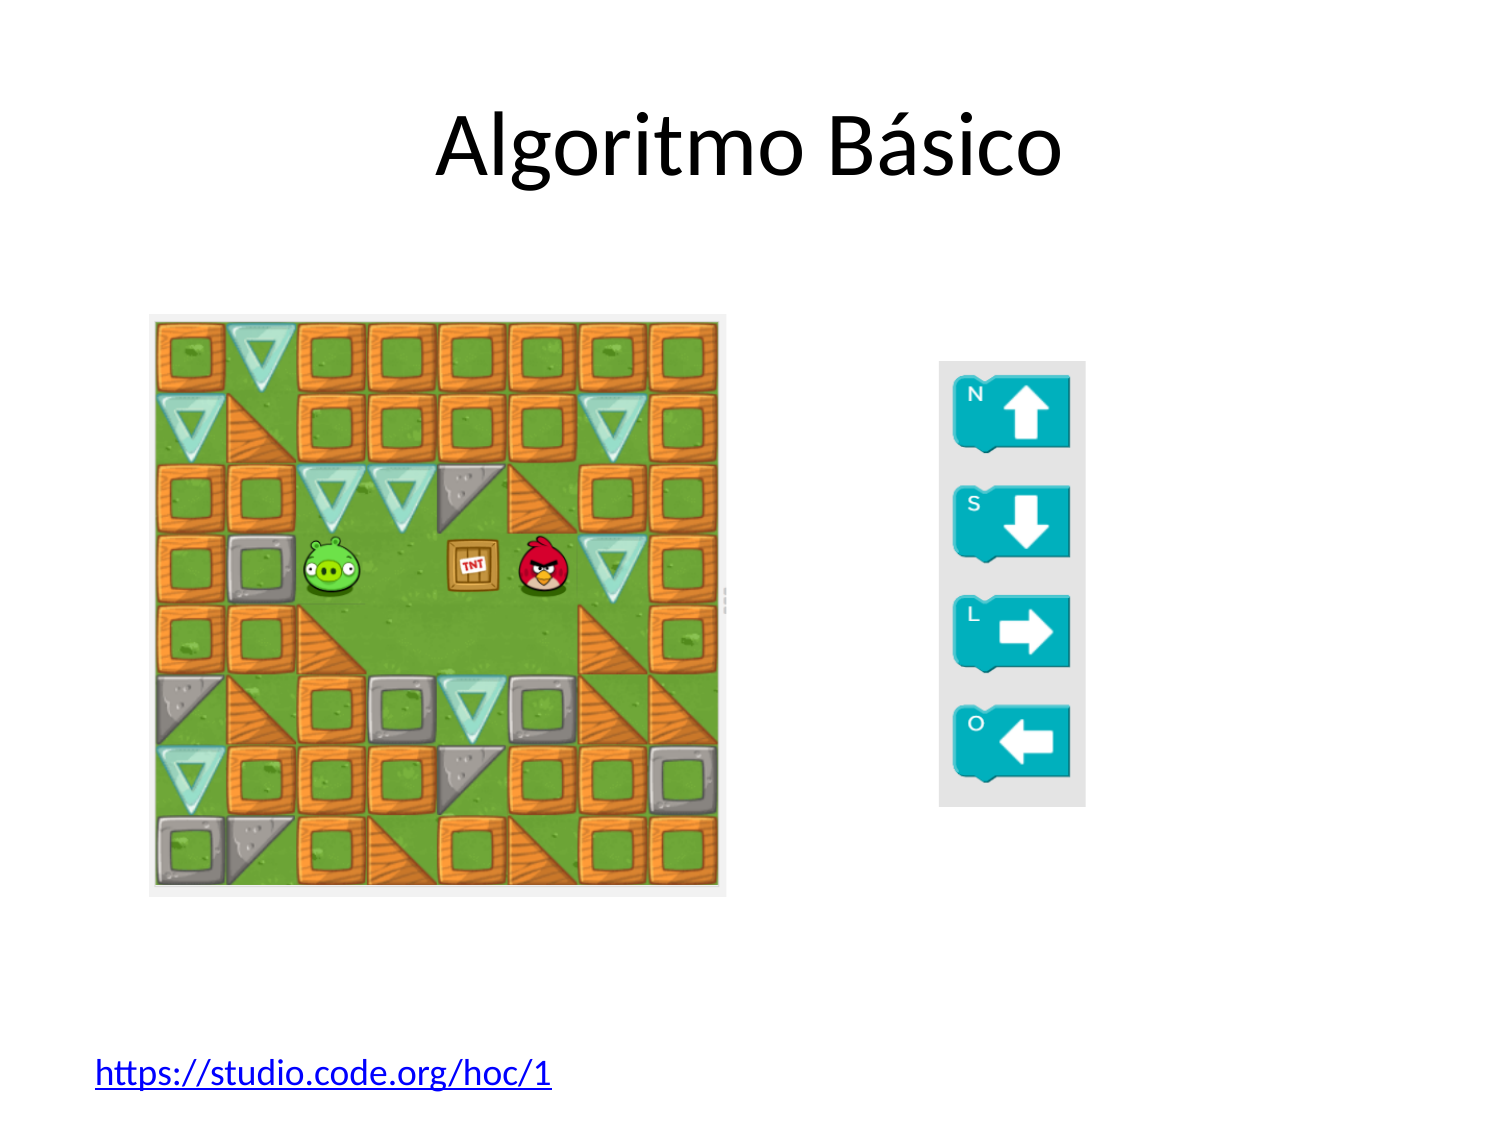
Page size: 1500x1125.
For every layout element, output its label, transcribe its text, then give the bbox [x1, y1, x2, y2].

text_box https://studio.code.org/hoc/1 [80, 1040, 568, 1100]
picture [938, 361, 1086, 808]
picture [148, 314, 727, 897]
title Algoritmo Básico [75, 45, 1425, 233]
